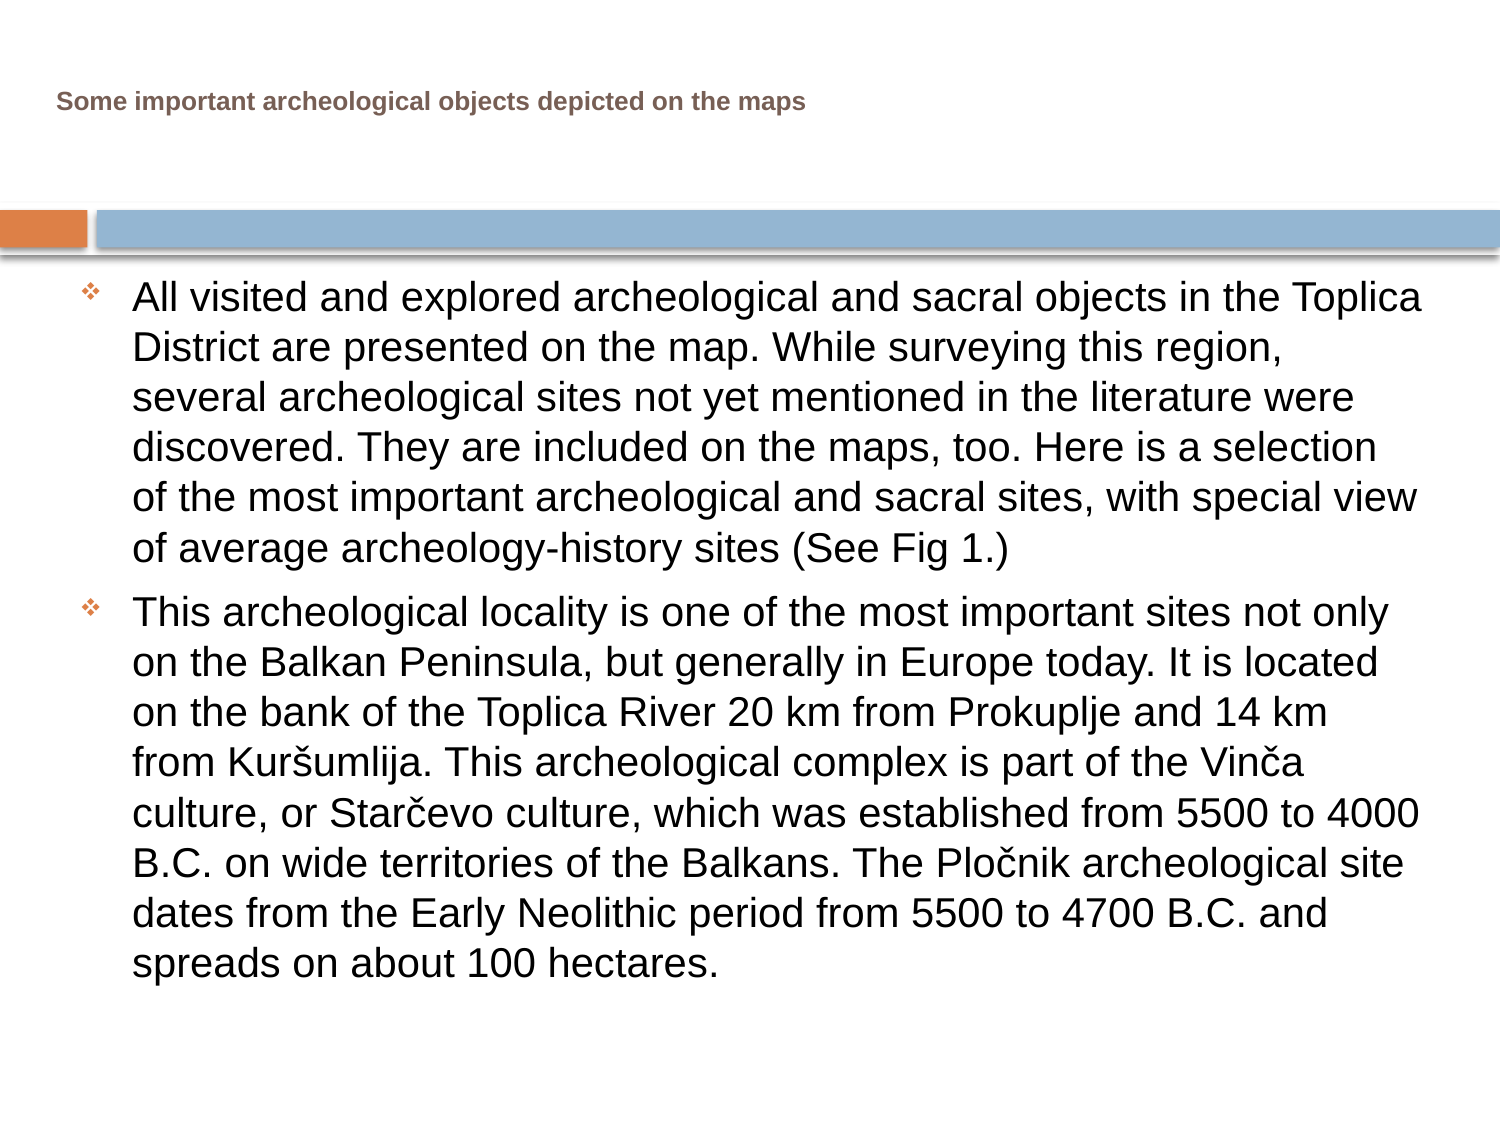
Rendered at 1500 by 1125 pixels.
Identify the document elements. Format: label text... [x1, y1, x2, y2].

list All visited and explored archeological and sacral objects in the Toplica District are presented on the map. While surveying this region, several archeological sites not yet mentioned in the literature were discovered. They are included on the maps, too. Here is a selection of the most important archeological and sacral sites, with special view of average archeology-history sites (See Fig 1.) This archeological locality is one of the most important sites not only on the Balkan Peninsula, but generally in Europe today. It is located on the bank of the Toplica River 20 km from Prokuplje and 14 km from Kuršumlija. This archeological complex is part of the Vinča culture, or Starčevo culture, which was established from 5500 to 4000 B.C. on wide territories of the Balkans. The Pločnik archeological site dates from the Early Neolithic period from 5500 to 4700 B.C. and spreads on about 100 hectares. [64, 262, 1438, 1094]
title Some important archeological objects depicted on the maps [41, 0, 1438, 200]
